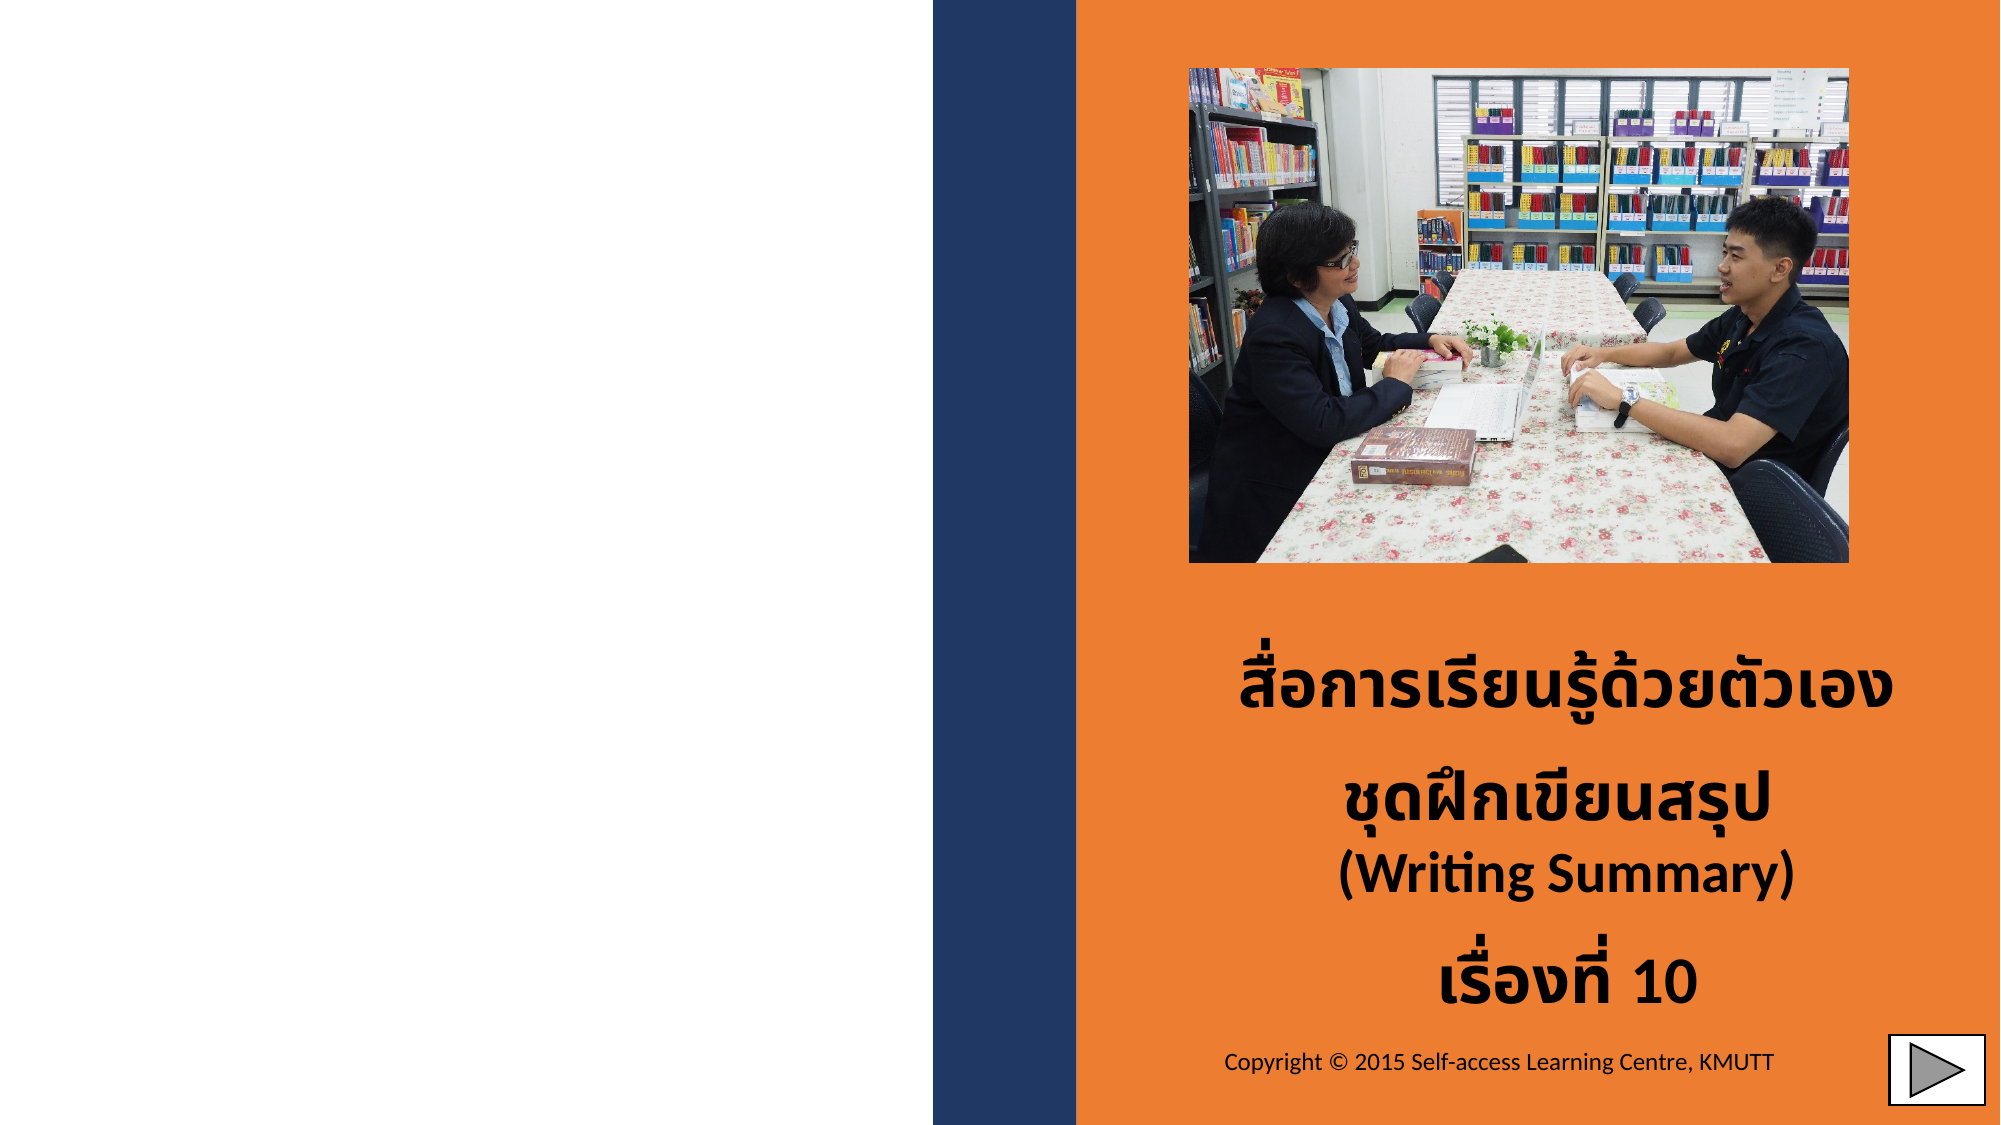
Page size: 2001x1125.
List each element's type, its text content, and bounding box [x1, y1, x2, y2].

text_box [1888, 1034, 1986, 1106]
text_box Copyright © 2015 Self-access Learning Centre, KMUTT [1207, 1036, 1849, 1084]
text_box [932, 0, 1077, 1125]
text_box [1077, 0, 2000, 1125]
text_box สื่อการเรียนรู้ด้วยตัวเอง ชุดฝึกเขียนสรุป (Writing Summary) เรื่องที่ 10 [1203, 632, 1931, 1026]
picture [1189, 68, 1849, 563]
